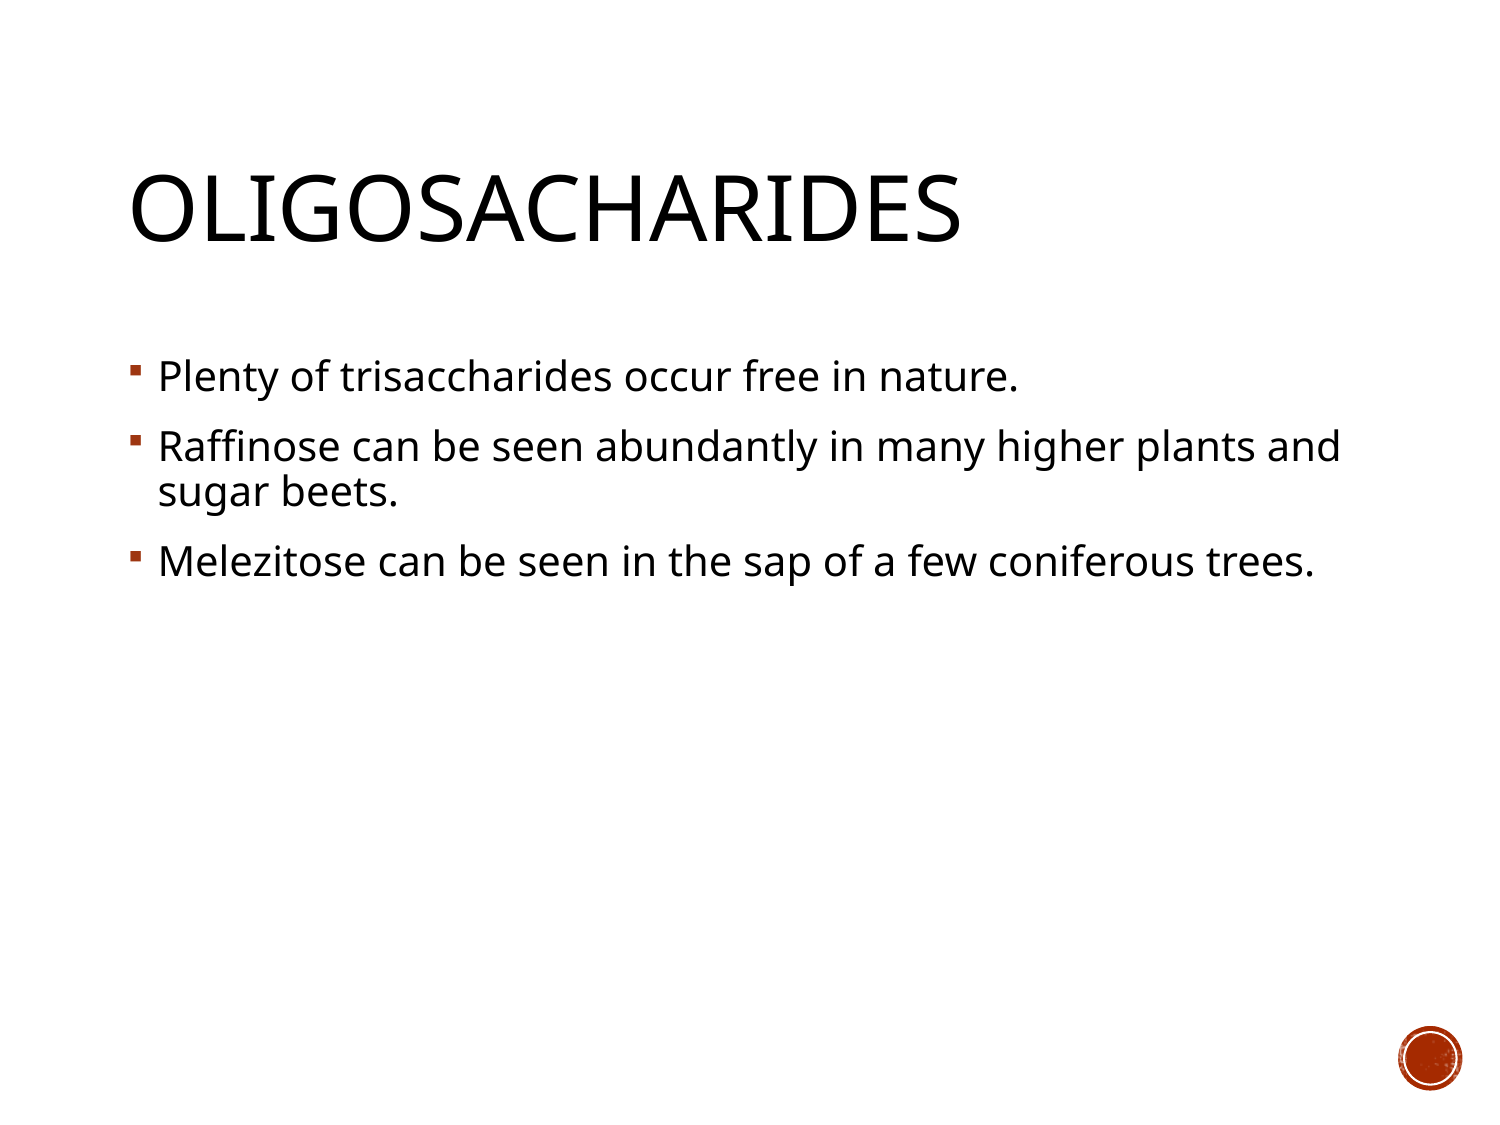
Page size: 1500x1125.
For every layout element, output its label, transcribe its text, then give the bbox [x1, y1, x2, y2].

title OLIGOSACHARIDES [112, 79, 1388, 344]
list Plenty of trisaccharides occur free in nature. Raffinose can be seen abundantly in many higher plants and sugar beets. Melezitose can be seen in the sap of a few coniferous trees. [112, 348, 1436, 1013]
